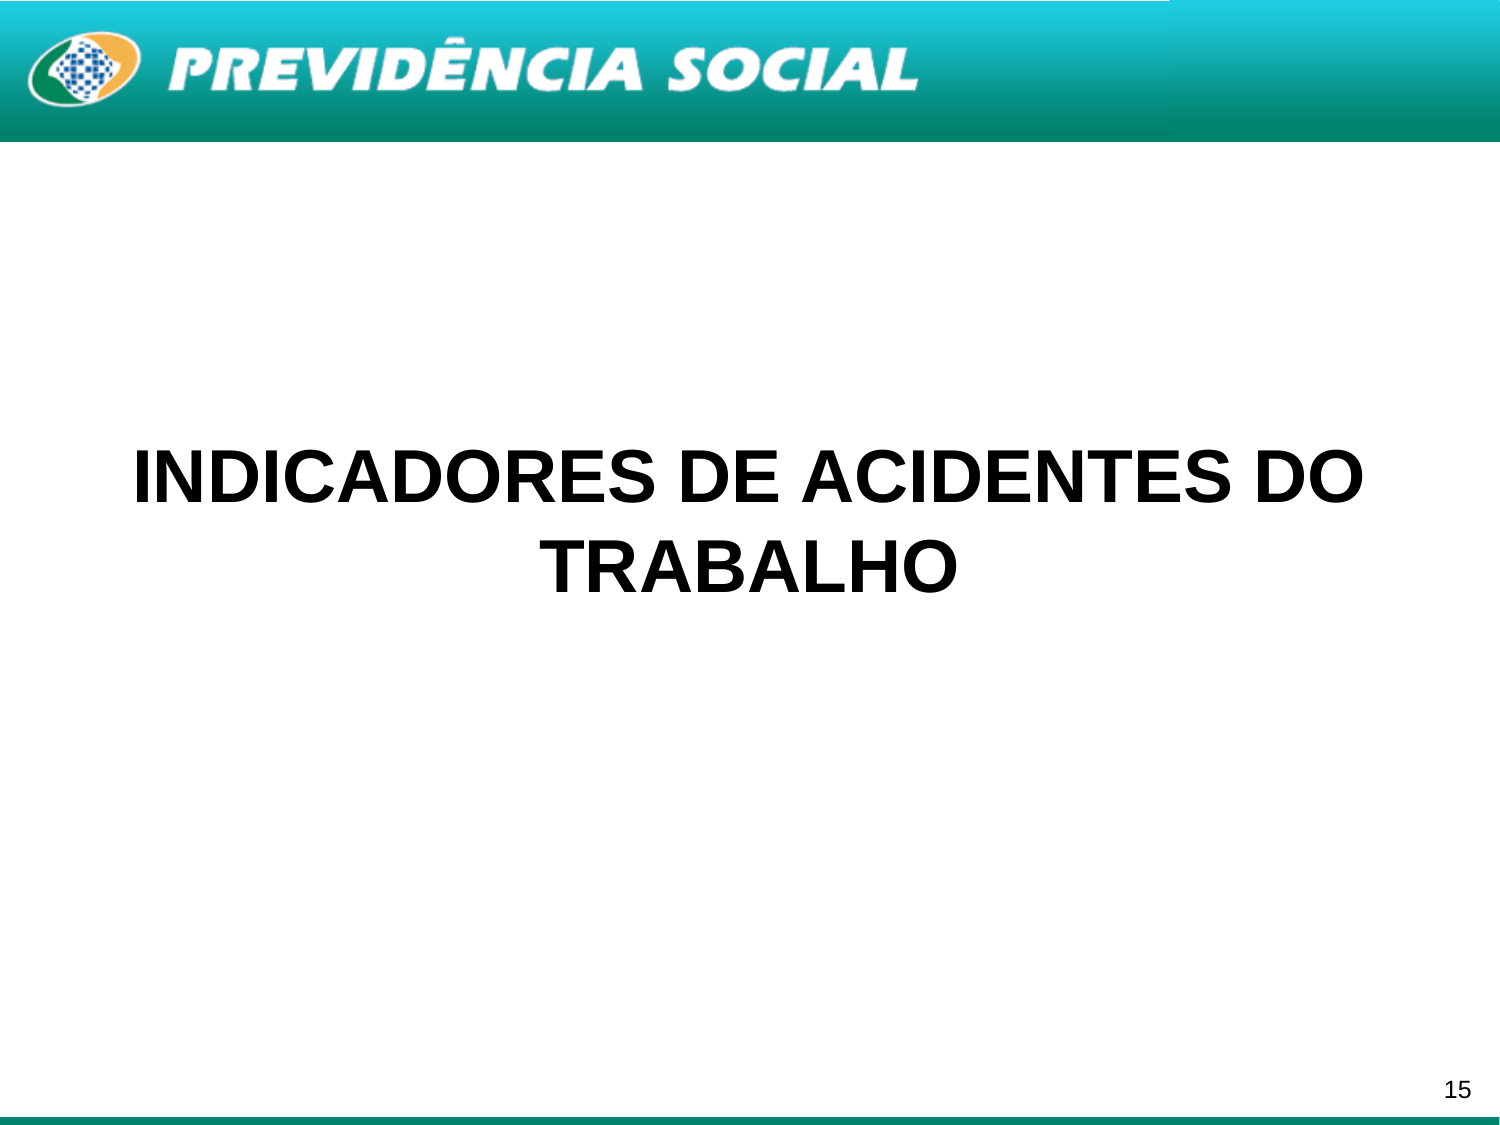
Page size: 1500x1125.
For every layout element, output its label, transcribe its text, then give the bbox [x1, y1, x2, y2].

picture [0, 0, 1500, 142]
picture [0, 1117, 1500, 1125]
text_box INDICADORES DE ACIDENTES DO TRABALHO [0, 149, 1500, 976]
